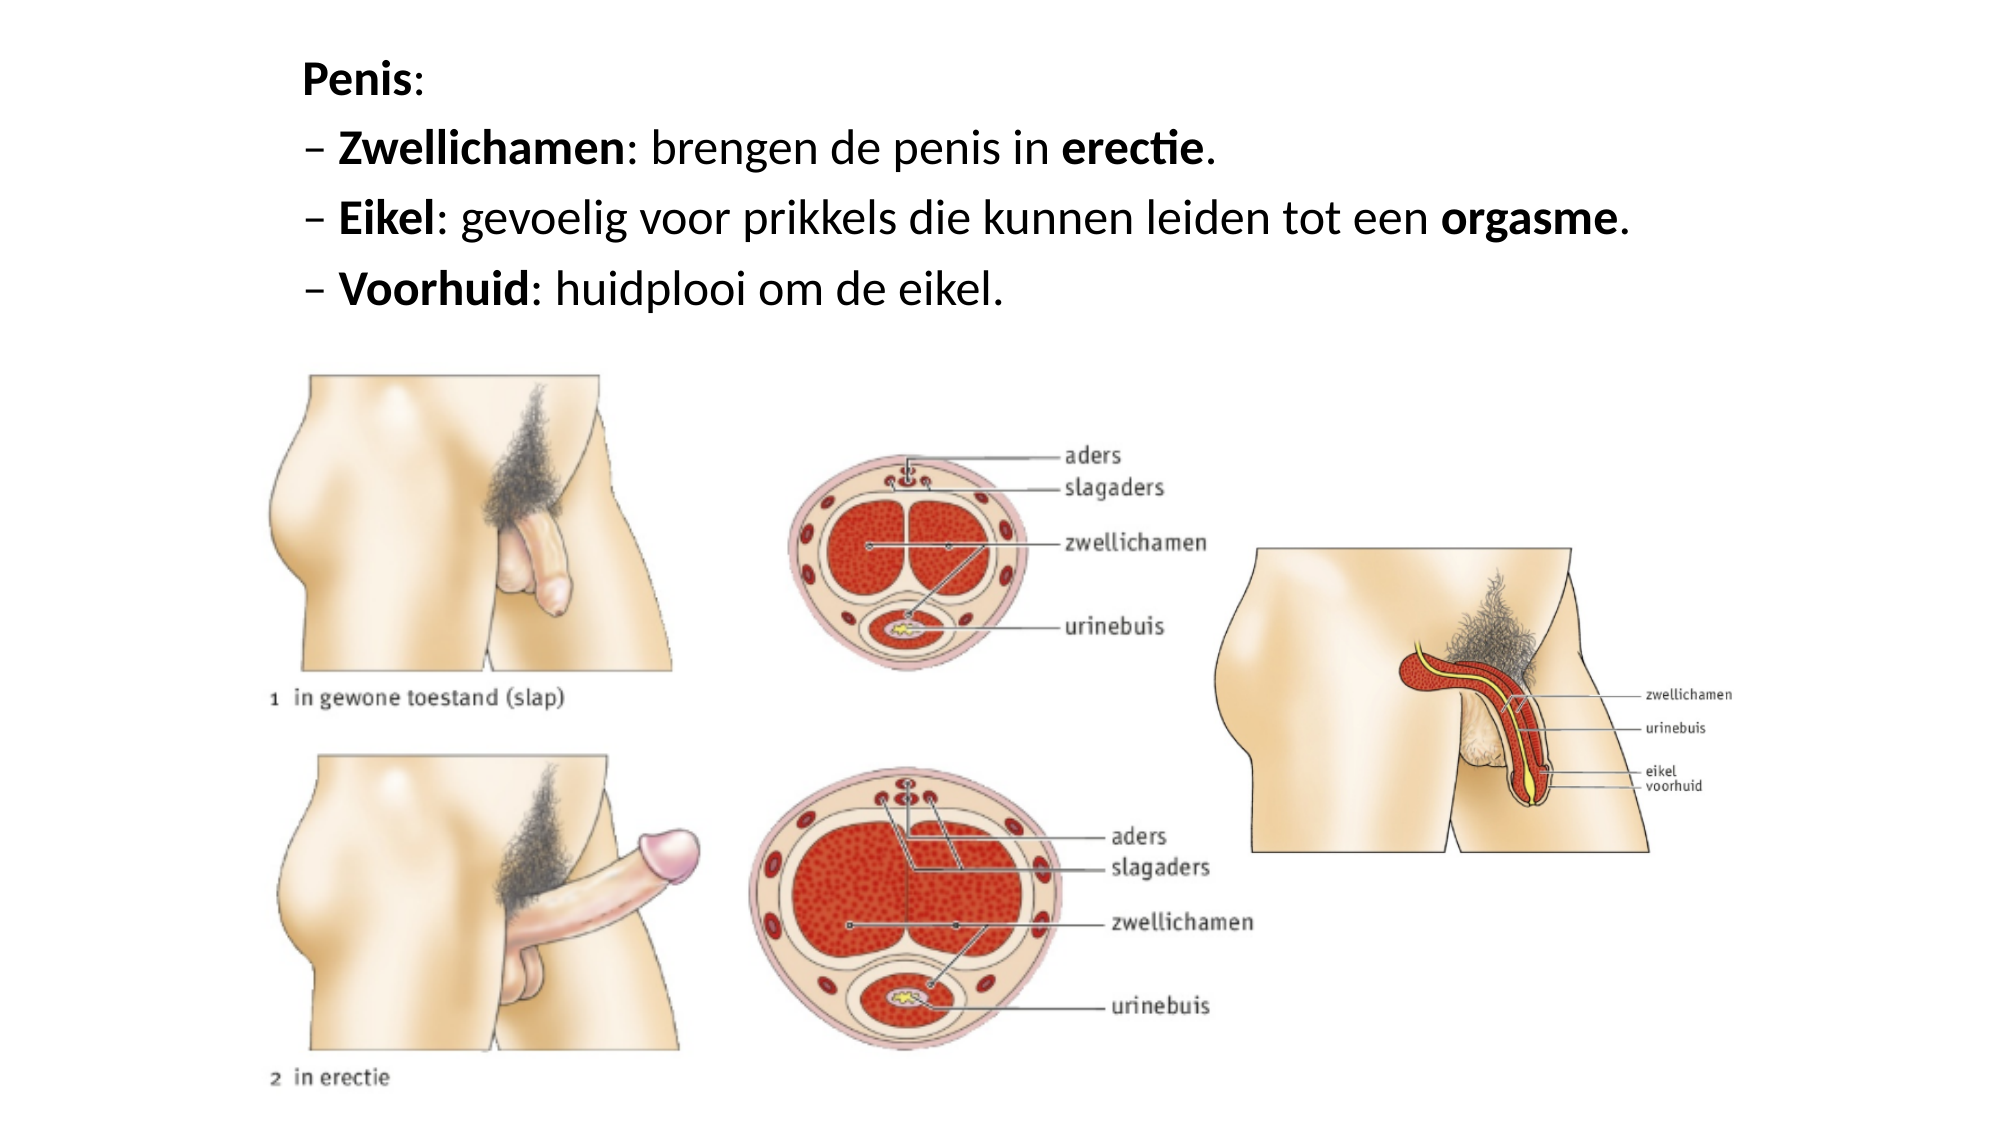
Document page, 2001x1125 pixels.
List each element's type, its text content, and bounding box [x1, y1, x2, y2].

list Penis: – Zwellichamen: brengen de penis in erectie. – Eikel: gevoelig voor prikkels die kunnen leiden tot een orgasme. – Voorhuid: huidplooi om de eikel. [287, 37, 1743, 536]
picture [249, 362, 1743, 1106]
